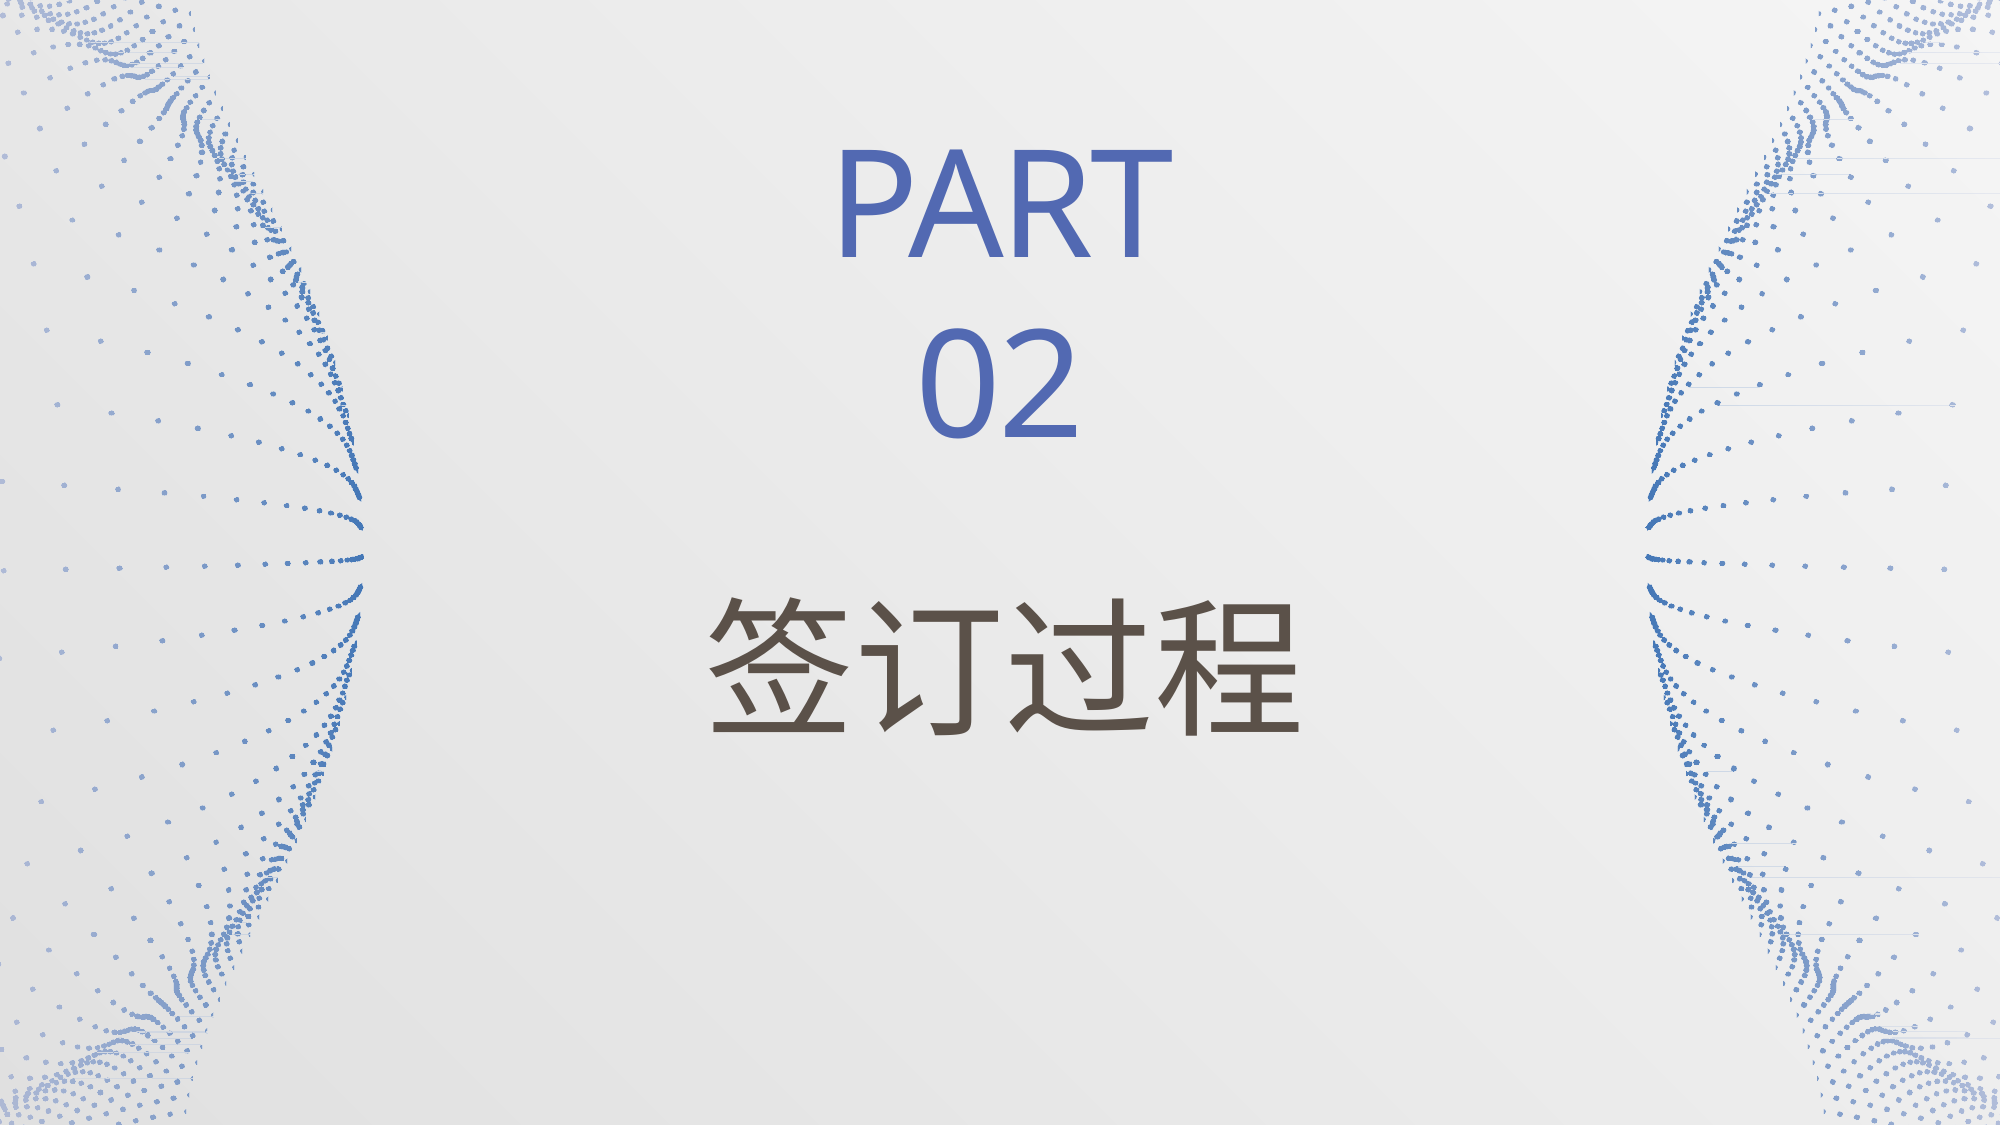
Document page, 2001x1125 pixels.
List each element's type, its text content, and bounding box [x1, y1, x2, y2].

text_box [1874, 970, 1881, 977]
text_box [107, 884, 114, 892]
text_box [15, 1111, 22, 1118]
text_box [297, 280, 321, 326]
text_box [16, 203, 23, 210]
text_box [244, 290, 251, 297]
text_box [146, 1072, 153, 1079]
text_box [138, 773, 145, 780]
text_box [1703, 613, 1710, 620]
text_box [1810, 172, 1817, 179]
text_box [146, 936, 154, 943]
text_box [1966, 125, 1973, 132]
text_box [1929, 970, 1936, 977]
text_box [1696, 340, 1704, 347]
text_box [1905, 1088, 1912, 1095]
text_box [1890, 643, 1897, 650]
text_box [1778, 886, 1785, 893]
text_box [38, 797, 44, 804]
text_box [1945, 1060, 1952, 1066]
text_box [188, 947, 195, 954]
text_box [1675, 509, 1683, 516]
text_box [176, 919, 183, 926]
text_box [1926, 1015, 1933, 1022]
text_box [263, 236, 286, 245]
text_box [1758, 908, 1810, 985]
text_box [258, 338, 265, 345]
text_box [130, 1077, 137, 1084]
text_box [108, 409, 115, 416]
text_box [1849, 1098, 1856, 1105]
text_box [1854, 869, 1862, 876]
text_box [78, 1079, 85, 1086]
text_box [1806, 993, 1813, 1000]
text_box [258, 809, 265, 816]
text_box [191, 92, 198, 99]
text_box [1856, 1072, 1863, 1079]
text_box [1855, 936, 1863, 943]
text_box [1679, 462, 1686, 468]
text_box [169, 1094, 176, 1101]
text_box [154, 417, 161, 424]
text_box [1979, 1054, 1986, 1061]
text_box [1685, 380, 1692, 387]
text_box [1760, 850, 1768, 856]
text_box [321, 353, 354, 446]
text_box [1829, 1078, 1836, 1085]
text_box [310, 326, 325, 334]
text_box [226, 902, 233, 909]
text_box [1793, 986, 1800, 992]
text_box [209, 986, 216, 992]
text_box [180, 38, 187, 45]
text_box [1908, 987, 1915, 994]
text_box [1797, 313, 1804, 321]
text_box [61, 482, 67, 489]
text_box [1736, 276, 1743, 283]
text_box [102, 121, 109, 128]
text_box [1828, 142, 1835, 149]
text_box [1929, 1106, 1935, 1113]
text_box [1938, 41, 1944, 48]
text_box [1645, 511, 1674, 531]
text_box [335, 511, 364, 531]
text_box [314, 609, 321, 616]
text_box [14, 29, 21, 36]
text_box [124, 1091, 131, 1098]
text_box [252, 777, 259, 784]
text_box [61, 900, 68, 907]
text_box [1976, 1113, 1983, 1120]
text_box [293, 303, 300, 310]
text_box [1817, 190, 1824, 197]
text_box [339, 471, 362, 502]
text_box [217, 371, 224, 378]
text_box [1854, 68, 1891, 81]
text_box [34, 1104, 41, 1111]
text_box [1775, 790, 1782, 797]
text_box [1765, 823, 1772, 830]
text_box [1687, 507, 1694, 514]
text_box [1887, 231, 1894, 238]
text_box [1840, 563, 1847, 570]
text_box [289, 782, 296, 789]
text_box [1921, 141, 1928, 148]
text_box [1872, 914, 1879, 921]
text_box [233, 205, 240, 212]
text_box [69, 1077, 76, 1084]
text_box [1759, 290, 1765, 297]
text_box [1912, 930, 1919, 937]
text_box [1768, 561, 1776, 568]
text_box [307, 371, 313, 378]
text_box [81, 141, 88, 148]
text_box [1982, 90, 1989, 96]
text_box [220, 865, 227, 872]
text_box [1789, 115, 1796, 122]
text_box [282, 502, 289, 509]
text_box [1770, 223, 1777, 230]
text_box [1756, 381, 1763, 388]
text_box [1683, 653, 1689, 660]
text_box [1762, 738, 1768, 745]
text_box [1888, 485, 1895, 493]
text_box [0, 1097, 11, 1117]
text_box [1838, 33, 1845, 40]
text_box [1854, 124, 1862, 131]
text_box [65, 41, 72, 48]
text_box [84, 90, 91, 97]
text_box [70, 1090, 77, 1097]
text_box [1725, 445, 1732, 452]
text_box [1894, 409, 1901, 416]
text_box [1912, 16, 1919, 23]
text_box [94, 987, 101, 994]
text_box [1986, 203, 1993, 210]
text_box [1690, 731, 1697, 738]
text_box [302, 559, 308, 566]
text_box [158, 637, 165, 644]
text_box [1918, 274, 1925, 281]
text_box [302, 742, 308, 749]
text_box [1792, 207, 1799, 214]
text_box [128, 1010, 166, 1030]
text_box [18, 12, 25, 19]
text_box [233, 561, 241, 568]
text_box [170, 48, 177, 55]
text_box [1859, 14, 1866, 20]
text_box [159, 18, 166, 25]
text_box [190, 262, 197, 268]
text_box [1836, 1110, 1843, 1117]
text_box [1892, 75, 1898, 82]
text_box [109, 998, 116, 1005]
text_box [1844, 1043, 1851, 1050]
text_box [1946, 1112, 1953, 1119]
text_box [164, 818, 171, 825]
text_box [1939, 105, 1945, 112]
text_box [1921, 19, 1928, 26]
text_box [116, 564, 123, 572]
text_box [1957, 1107, 1964, 1114]
text_box [155, 42, 162, 49]
text_box [1801, 562, 1809, 569]
text_box [1714, 753, 1721, 760]
text_box [186, 53, 192, 60]
text_box [118, 107, 125, 114]
text_box [1721, 290, 1728, 297]
text_box [232, 223, 239, 230]
text_box [120, 157, 127, 164]
text_box [288, 399, 295, 406]
text_box [1752, 239, 1758, 246]
text_box [1686, 769, 1713, 822]
text_box [1826, 919, 1833, 926]
text_box [1790, 838, 1797, 845]
text_box [1679, 345, 1695, 358]
text_box [1892, 3, 1899, 10]
text_box [281, 290, 288, 297]
text_box [90, 16, 97, 23]
text_box [1751, 681, 1758, 688]
text_box [332, 466, 339, 473]
text_box [84, 274, 91, 281]
text_box [1706, 451, 1713, 458]
text_box [30, 260, 37, 268]
text_box [322, 738, 326, 748]
text_box [158, 953, 165, 960]
text_box [1919, 4, 1926, 11]
text_box [1837, 897, 1844, 905]
text_box [1944, 649, 1951, 655]
text_box [305, 340, 313, 347]
text_box [1800, 231, 1807, 238]
text_box [304, 407, 311, 414]
text_box [316, 335, 327, 344]
text_box [114, 485, 121, 493]
text_box [1911, 1022, 1918, 1030]
text_box [1840, 1067, 1847, 1074]
text_box [155, 85, 184, 122]
text_box [1824, 761, 1831, 768]
text_box [316, 415, 323, 422]
text_box [97, 1088, 104, 1095]
text_box [1811, 68, 1818, 76]
text_box [1923, 1094, 1929, 1102]
text_box [22, 1067, 71, 1110]
text_box [1964, 1117, 1971, 1124]
text_box [155, 3, 162, 10]
text_box [176, 63, 183, 69]
text_box [1864, 773, 1871, 780]
text_box [1948, 401, 1955, 408]
text_box [1845, 1082, 1852, 1089]
text_box [1973, 985, 1980, 992]
text_box [213, 115, 220, 122]
text_box [155, 247, 162, 253]
text_box [128, 970, 135, 977]
text_box [1683, 748, 1693, 759]
text_box [251, 239, 257, 246]
text_box [1918, 90, 1925, 97]
text_box [1768, 326, 1776, 333]
text_box [1953, 727, 1960, 734]
text_box [198, 804, 205, 811]
text_box [1818, 360, 1825, 367]
text_box [198, 84, 205, 91]
text_box [130, 914, 137, 921]
text_box [1847, 42, 1855, 49]
text_box [45, 1107, 52, 1114]
text_box [251, 681, 258, 688]
text_box [1686, 558, 1693, 565]
text_box [1717, 840, 1738, 852]
text_box [29, 985, 36, 992]
text_box [184, 935, 191, 942]
text_box [1837, 964, 1844, 971]
text_box [178, 761, 185, 768]
text_box [1701, 504, 1709, 511]
text_box [1808, 425, 1816, 432]
text_box [210, 207, 217, 214]
text_box [141, 1086, 147, 1093]
text_box [336, 553, 364, 564]
text_box [301, 504, 308, 511]
text_box [154, 63, 161, 70]
text_box [1833, 1094, 1840, 1101]
text_box [320, 653, 326, 660]
text_box [138, 199, 145, 206]
text_box [147, 989, 180, 1022]
text_box [1988, 29, 1995, 36]
text_box [1863, 21, 1940, 69]
text_box [1774, 246, 1781, 253]
text_box [1770, 496, 1777, 503]
text_box [258, 855, 265, 862]
text_box [1993, 914, 2000, 921]
text_box PART 02 [802, 107, 1198, 468]
text_box [312, 731, 319, 738]
text_box [308, 659, 315, 666]
text_box [1733, 390, 1740, 397]
text_box [260, 499, 267, 506]
text_box [1686, 415, 1693, 422]
text_box [1820, 853, 1827, 861]
text_box [110, 3, 117, 10]
text_box [100, 10, 106, 17]
text_box [1890, 953, 1897, 960]
text_box [1952, 44, 1960, 50]
text_box [1911, 1101, 1918, 1108]
text_box [266, 254, 273, 261]
text_box [146, 49, 153, 56]
text_box [195, 881, 201, 888]
text_box [1905, 338, 1912, 345]
text_box [1933, 1077, 1940, 1084]
text_box [1872, 287, 1879, 294]
text_box [278, 350, 284, 357]
text_box [274, 820, 281, 827]
text_box [1688, 280, 1712, 326]
text_box [64, 105, 70, 112]
text_box [62, 566, 69, 573]
text_box [1856, 49, 1863, 56]
text_box [1701, 559, 1707, 566]
text_box [119, 1105, 126, 1112]
text_box [1747, 439, 1755, 445]
text_box [27, 0, 72, 35]
text_box [1838, 818, 1845, 825]
text_box [103, 717, 110, 724]
text_box [1957, 946, 1964, 953]
text_box [255, 439, 262, 445]
text_box [1827, 22, 1834, 29]
text_box [1807, 1016, 1814, 1023]
text_box [1950, 167, 1957, 174]
text_box [1710, 303, 1716, 310]
text_box [1859, 1050, 1866, 1057]
text_box [1742, 499, 1749, 506]
text_box [97, 338, 104, 345]
text_box [194, 425, 201, 432]
text_box [232, 496, 239, 503]
text_box [1978, 860, 1985, 867]
text_box [295, 329, 302, 336]
text_box [1987, 1111, 1994, 1118]
text_box [1990, 1087, 1998, 1110]
text_box [202, 1001, 209, 1008]
text_box [95, 1071, 101, 1079]
text_box [191, 68, 198, 76]
text_box [227, 790, 234, 797]
text_box [157, 1082, 164, 1089]
text_box [1844, 637, 1851, 644]
text_box [1777, 902, 1783, 909]
text_box [224, 886, 231, 893]
text_box [103, 1076, 110, 1083]
text_box [73, 8, 80, 15]
text_box [162, 1067, 169, 1074]
text_box [328, 558, 334, 565]
text_box [296, 451, 303, 458]
text_box [186, 955, 198, 994]
text_box [1899, 717, 1906, 724]
text_box [272, 764, 279, 772]
text_box [1989, 1018, 1996, 1025]
text_box [1820, 972, 1840, 1008]
text_box [1937, 0, 1982, 35]
text_box [299, 613, 306, 620]
text_box [1690, 699, 1697, 705]
text_box [174, 1037, 180, 1044]
text_box [1904, 183, 1911, 190]
text_box [1946, 1003, 1953, 1010]
text_box [284, 717, 291, 724]
text_box [195, 1016, 202, 1023]
text_box [73, 970, 80, 977]
text_box [113, 1083, 120, 1090]
text_box [7, 1073, 14, 1080]
text_box [1936, 65, 1943, 72]
text_box [0, 12, 6, 19]
text_box [0, 567, 7, 574]
text_box [241, 738, 247, 745]
text_box [166, 155, 173, 162]
text_box [1813, 698, 1820, 705]
text_box [129, 98, 136, 105]
text_box [1718, 246, 1735, 257]
text_box [274, 246, 291, 257]
text_box [1779, 689, 1786, 696]
text_box [167, 1052, 174, 1059]
text_box [171, 300, 177, 307]
text_box [1738, 727, 1745, 734]
text_box [1872, 1077, 1879, 1084]
text_box [266, 276, 274, 283]
text_box [1934, 1119, 1941, 1125]
text_box [1725, 350, 1732, 357]
text_box [274, 673, 281, 680]
text_box [173, 215, 180, 222]
text_box [87, 1083, 94, 1090]
text_box [1709, 361, 1715, 368]
text_box [1688, 609, 1695, 616]
text_box [1707, 329, 1714, 336]
text_box [81, 19, 88, 26]
text_box [1900, 121, 1907, 128]
text_box [316, 748, 326, 759]
text_box [1900, 1110, 1907, 1117]
text_box [143, 1050, 150, 1057]
text_box [1833, 70, 1840, 77]
text_box [1829, 215, 1836, 222]
text_box [1847, 247, 1854, 253]
text_box [1808, 881, 1814, 888]
text_box [138, 0, 145, 6]
text_box [99, 81, 106, 88]
text_box [1903, 10, 1909, 17]
text_box [1858, 1025, 1898, 1038]
text_box [1832, 48, 1839, 55]
text_box [180, 1022, 187, 1030]
text_box [249, 181, 256, 188]
text_box [152, 1058, 159, 1064]
text_box [1800, 1001, 1807, 1008]
text_box [43, 327, 50, 334]
text_box [8, 1119, 15, 1125]
text_box [1837, 1029, 1843, 1036]
text_box [1714, 399, 1721, 406]
text_box [148, 28, 155, 35]
text_box [199, 908, 251, 985]
text_box [139, 981, 146, 988]
text_box [153, 1098, 160, 1105]
text_box [166, 1029, 172, 1036]
text_box [38, 1117, 45, 1124]
text_box [1873, 98, 1880, 105]
text_box [184, 77, 190, 84]
text_box [57, 1060, 64, 1066]
text_box [219, 276, 226, 283]
text_box [1984, 0, 1993, 11]
text_box [118, 68, 155, 81]
text_box [1965, 797, 1971, 804]
text_box [1972, 260, 1979, 268]
text_box [1882, 157, 1889, 164]
text_box [1875, 9, 1883, 15]
text_box [1825, 85, 1854, 122]
text_box [1683, 722, 1689, 729]
text_box [1721, 317, 1728, 324]
text_box [165, 897, 172, 905]
text_box [1819, 77, 1825, 84]
text_box [1843, 18, 1850, 25]
text_box [323, 462, 330, 468]
text_box [91, 1022, 98, 1030]
text_box [315, 507, 322, 514]
text_box [1744, 855, 1751, 862]
text_box [102, 1110, 110, 1117]
text_box [1858, 349, 1865, 356]
text_box [1854, 28, 1861, 35]
text_box [80, 1094, 86, 1102]
text_box [294, 361, 300, 368]
text_box [91, 785, 98, 792]
text_box [107, 1096, 114, 1103]
text_box [111, 1025, 157, 1043]
text_box [1817, 53, 1824, 60]
text_box [165, 964, 172, 971]
text_box [30, 49, 37, 56]
text_box [1675, 558, 1681, 565]
text_box [132, 1117, 139, 1123]
text_box [1722, 854, 1742, 864]
text_box [1683, 759, 1700, 767]
text_box [1804, 804, 1811, 811]
text_box [1728, 795, 1734, 802]
text_box [1703, 707, 1710, 714]
text_box [1783, 276, 1790, 283]
text_box [130, 287, 137, 294]
text_box [184, 360, 191, 367]
text_box [1804, 84, 1811, 91]
text_box [1753, 181, 1760, 188]
text_box [166, 1110, 173, 1117]
text_box [1878, 1091, 1885, 1098]
text_box [169, 70, 176, 77]
text_box [26, 1113, 33, 1120]
text_box [1819, 1047, 1826, 1054]
text_box [1691, 456, 1698, 463]
text_box [182, 853, 189, 861]
text_box [1824, 1062, 1831, 1069]
text_box [112, 953, 119, 960]
text_box [115, 231, 122, 238]
text_box [311, 456, 318, 463]
text_box [1785, 371, 1792, 378]
text_box [192, 107, 206, 156]
text_box [148, 869, 155, 876]
text_box [1761, 122, 1804, 199]
text_box [1797, 99, 1804, 106]
text_box [9, 914, 16, 921]
text_box [1984, 12, 1991, 19]
text_box [1743, 834, 1750, 841]
text_box [1744, 809, 1751, 816]
text_box [116, 16, 123, 23]
text_box [1744, 338, 1751, 345]
text_box [1769, 205, 1776, 212]
text_box [1866, 138, 1873, 145]
text_box [36, 125, 43, 132]
text_box [1731, 189, 1766, 235]
text_box [20, 90, 27, 96]
text_box [1719, 560, 1726, 567]
text_box [1956, 74, 1963, 81]
text_box [39, 1031, 46, 1038]
text_box [85, 1114, 92, 1121]
text_box [1811, 92, 1818, 99]
text_box [205, 313, 212, 321]
text_box [1940, 566, 1947, 573]
text_box [1968, 1104, 1975, 1111]
text_box [1924, 1079, 1931, 1086]
text_box [286, 807, 302, 830]
text_box [242, 850, 249, 856]
text_box [1803, 107, 1817, 156]
text_box [233, 326, 241, 333]
text_box [56, 1112, 63, 1119]
text_box [1826, 63, 1833, 69]
text_box [1696, 371, 1702, 378]
text_box [178, 99, 193, 139]
text_box [1800, 902, 1807, 909]
text_box [1750, 777, 1757, 784]
text_box [314, 345, 330, 358]
text_box [260, 834, 266, 841]
text_box [212, 838, 219, 845]
text_box [269, 390, 276, 397]
text_box [1815, 1008, 1822, 1015]
text_box [58, 649, 65, 655]
text_box [1959, 327, 1966, 334]
text_box [258, 622, 265, 629]
text_box [228, 246, 235, 253]
text_box [200, 562, 208, 569]
text_box [1736, 254, 1743, 261]
text_box [1698, 407, 1705, 414]
text_box [1728, 820, 1735, 827]
text_box [1942, 482, 1948, 489]
text_box [91, 1101, 98, 1108]
text_box [1960, 1058, 1967, 1065]
text_box [1772, 626, 1779, 633]
text_box [1848, 63, 1855, 70]
text_box [174, 142, 181, 149]
text_box [1864, 0, 1871, 6]
text_box [1883, 1105, 1890, 1112]
text_box [5, 60, 12, 67]
text_box [1814, 947, 1821, 954]
text_box [69, 21, 146, 69]
text_box [1917, 1114, 1924, 1121]
text_box [299, 707, 306, 714]
text_box [1884, 107, 1891, 114]
text_box [148, 124, 155, 131]
text_box [1844, 953, 1851, 960]
text_box [144, 349, 151, 356]
text_box [230, 626, 237, 633]
text_box [1684, 326, 1699, 334]
text_box [1806, 159, 1813, 166]
text_box [1728, 865, 1770, 911]
text_box [68, 1119, 75, 1125]
text_box [178, 1062, 185, 1069]
text_box [1836, 155, 1843, 162]
text_box [1744, 622, 1751, 629]
text_box [296, 769, 323, 822]
text_box [13, 1018, 20, 1025]
text_box [197, 631, 204, 639]
text_box [53, 167, 59, 174]
text_box [1753, 262, 1760, 269]
text_box [309, 759, 326, 767]
text_box [49, 727, 56, 734]
text_box [1841, 56, 1848, 63]
text_box [196, 159, 203, 166]
text_box [1722, 617, 1729, 624]
text_box [249, 262, 256, 269]
text_box [90, 930, 97, 937]
text_box [205, 122, 248, 199]
text_box [1848, 417, 1855, 424]
text_box [1, 153, 8, 160]
text_box [161, 56, 168, 63]
text_box [237, 823, 244, 830]
text_box [24, 860, 31, 867]
text_box [239, 865, 282, 911]
text_box [1782, 865, 1789, 872]
text_box [155, 174, 162, 181]
text_box [1911, 785, 1918, 792]
text_box [42, 1058, 49, 1065]
text_box [1775, 432, 1782, 439]
text_box [77, 846, 84, 853]
text_box [278, 258, 296, 275]
text_box [1730, 764, 1737, 772]
text_box [1694, 659, 1701, 666]
text_box [243, 189, 278, 235]
text_box [1895, 884, 1902, 892]
text_box [199, 493, 206, 499]
text_box [123, 832, 131, 839]
text_box [74, 1106, 80, 1113]
text_box [1866, 1063, 1873, 1071]
text_box [137, 77, 170, 99]
text_box [1738, 304, 1745, 311]
text_box [1882, 1070, 1889, 1077]
text_box [1701, 742, 1707, 749]
text_box [56, 1003, 63, 1010]
text_box [76, 1015, 83, 1022]
text_box [45, 946, 52, 953]
text_box [1864, 199, 1871, 206]
text_box [1925, 846, 1932, 853]
text_box [1816, 99, 1831, 139]
text_box [103, 1027, 110, 1034]
text_box [1647, 471, 1670, 502]
text_box [196, 993, 203, 1000]
text_box [17, 0, 26, 11]
text_box [289, 267, 301, 288]
text_box [1842, 489, 1849, 496]
text_box [227, 432, 234, 439]
text_box [281, 617, 287, 624]
text_box [160, 489, 167, 496]
text_box [1843, 1010, 1881, 1030]
text_box [1886, 564, 1893, 572]
text_box [1708, 267, 1720, 288]
text_box [1908, 1071, 1914, 1079]
text_box [121, 1006, 128, 1013]
text_box [1915, 1083, 1922, 1090]
text_box [1895, 1096, 1902, 1103]
text_box [312, 699, 319, 705]
text_box [83, 4, 90, 11]
text_box [183, 1047, 190, 1054]
text_box [185, 190, 192, 197]
text_box [136, 1063, 143, 1071]
text_box [158, 1043, 165, 1050]
text_box 签订过程 [326, 567, 1683, 762]
text_box [281, 317, 288, 324]
text_box [320, 722, 326, 729]
text_box [261, 561, 268, 567]
text_box [192, 172, 199, 179]
text_box [1811, 955, 1823, 994]
text_box [1863, 981, 1870, 988]
text_box [150, 707, 157, 714]
text_box [1847, 174, 1854, 181]
text_box [98, 183, 105, 190]
text_box [1832, 300, 1838, 307]
text_box [1852, 707, 1859, 714]
text_box [283, 560, 290, 567]
text_box [246, 381, 253, 388]
text_box [1741, 561, 1748, 567]
text_box [4, 0, 12, 7]
text_box [173, 1078, 180, 1085]
text_box [1853, 1113, 1860, 1120]
text_box [288, 753, 295, 760]
text_box [1839, 77, 1873, 99]
text_box [187, 1008, 195, 1015]
text_box [69, 1037, 142, 1075]
text_box [149, 1113, 156, 1120]
text_box [1822, 1022, 1829, 1030]
text_box [23, 1054, 30, 1061]
text_box [333, 429, 359, 474]
text_box [316, 558, 323, 565]
text_box [205, 99, 212, 106]
text_box [1645, 553, 1673, 564]
text_box [212, 749, 219, 756]
text_box [202, 902, 209, 909]
text_box [111, 75, 118, 82]
text_box [12, 1087, 19, 1110]
text_box [1866, 1101, 1873, 1108]
text_box [54, 401, 61, 408]
text_box [171, 7, 178, 13]
text_box [1847, 3, 1855, 10]
text_box [1655, 353, 1688, 446]
text_box [1852, 1037, 1859, 1043]
text_box [317, 380, 324, 387]
text_box [1718, 717, 1725, 724]
text_box [264, 727, 271, 734]
text_box [1709, 666, 1716, 673]
text_box [1682, 335, 1693, 344]
text_box [282, 826, 296, 843]
text_box [143, 14, 150, 20]
text_box [267, 854, 287, 864]
text_box [1805, 631, 1812, 639]
text_box [1882, 1006, 1888, 1013]
text_box [271, 840, 292, 852]
text_box [293, 666, 300, 673]
text_box [1713, 258, 1731, 275]
text_box [1941, 900, 1948, 907]
text_box [1903, 81, 1910, 88]
text_box [1938, 1067, 1987, 1110]
text_box [136, 138, 143, 145]
text_box [66, 65, 73, 72]
text_box [1831, 7, 1838, 13]
text_box [1886, 16, 1893, 23]
text_box [1867, 1037, 1940, 1075]
text_box [1713, 826, 1727, 843]
text_box [1651, 429, 1676, 474]
text_box [1818, 935, 1825, 942]
text_box [164, 33, 171, 40]
text_box [1899, 1076, 1906, 1083]
text_box [1683, 738, 1687, 748]
text_box [223, 689, 230, 696]
text_box [1720, 502, 1727, 509]
text_box [1929, 8, 1936, 15]
text_box [1713, 782, 1720, 789]
text_box [1723, 236, 1746, 245]
text_box [1972, 49, 1979, 56]
text_box [264, 304, 271, 311]
text_box [162, 563, 169, 570]
text_box [1963, 1031, 1970, 1038]
text_box [1889, 1083, 1896, 1090]
text_box [49, 44, 57, 50]
text_box [1933, 1090, 1939, 1097]
text_box [1862, 1086, 1868, 1093]
text_box [1943, 1039, 1950, 1046]
text_box [189, 698, 197, 705]
text_box [278, 445, 284, 452]
text_box [1803, 493, 1810, 499]
text_box [1829, 1037, 1835, 1044]
text_box [1870, 1117, 1877, 1123]
text_box [1900, 1027, 1906, 1034]
text_box [202, 231, 209, 238]
text_box [120, 1070, 127, 1077]
text_box [175, 22, 182, 29]
text_box [46, 74, 53, 81]
text_box [327, 509, 334, 516]
text_box [1670, 466, 1677, 473]
text_box [1822, 38, 1829, 45]
text_box [1707, 807, 1723, 830]
text_box [1835, 1052, 1842, 1059]
text_box [127, 9, 134, 15]
text_box [1728, 673, 1735, 680]
text_box [1790, 749, 1797, 756]
text_box [1879, 832, 1886, 839]
text_box [59, 1039, 66, 1046]
text_box [275, 795, 282, 802]
text_box [169, 972, 189, 1008]
text_box [112, 643, 119, 650]
text_box [1829, 989, 1862, 1022]
text_box [136, 1101, 143, 1108]
text_box [1893, 998, 1900, 1005]
